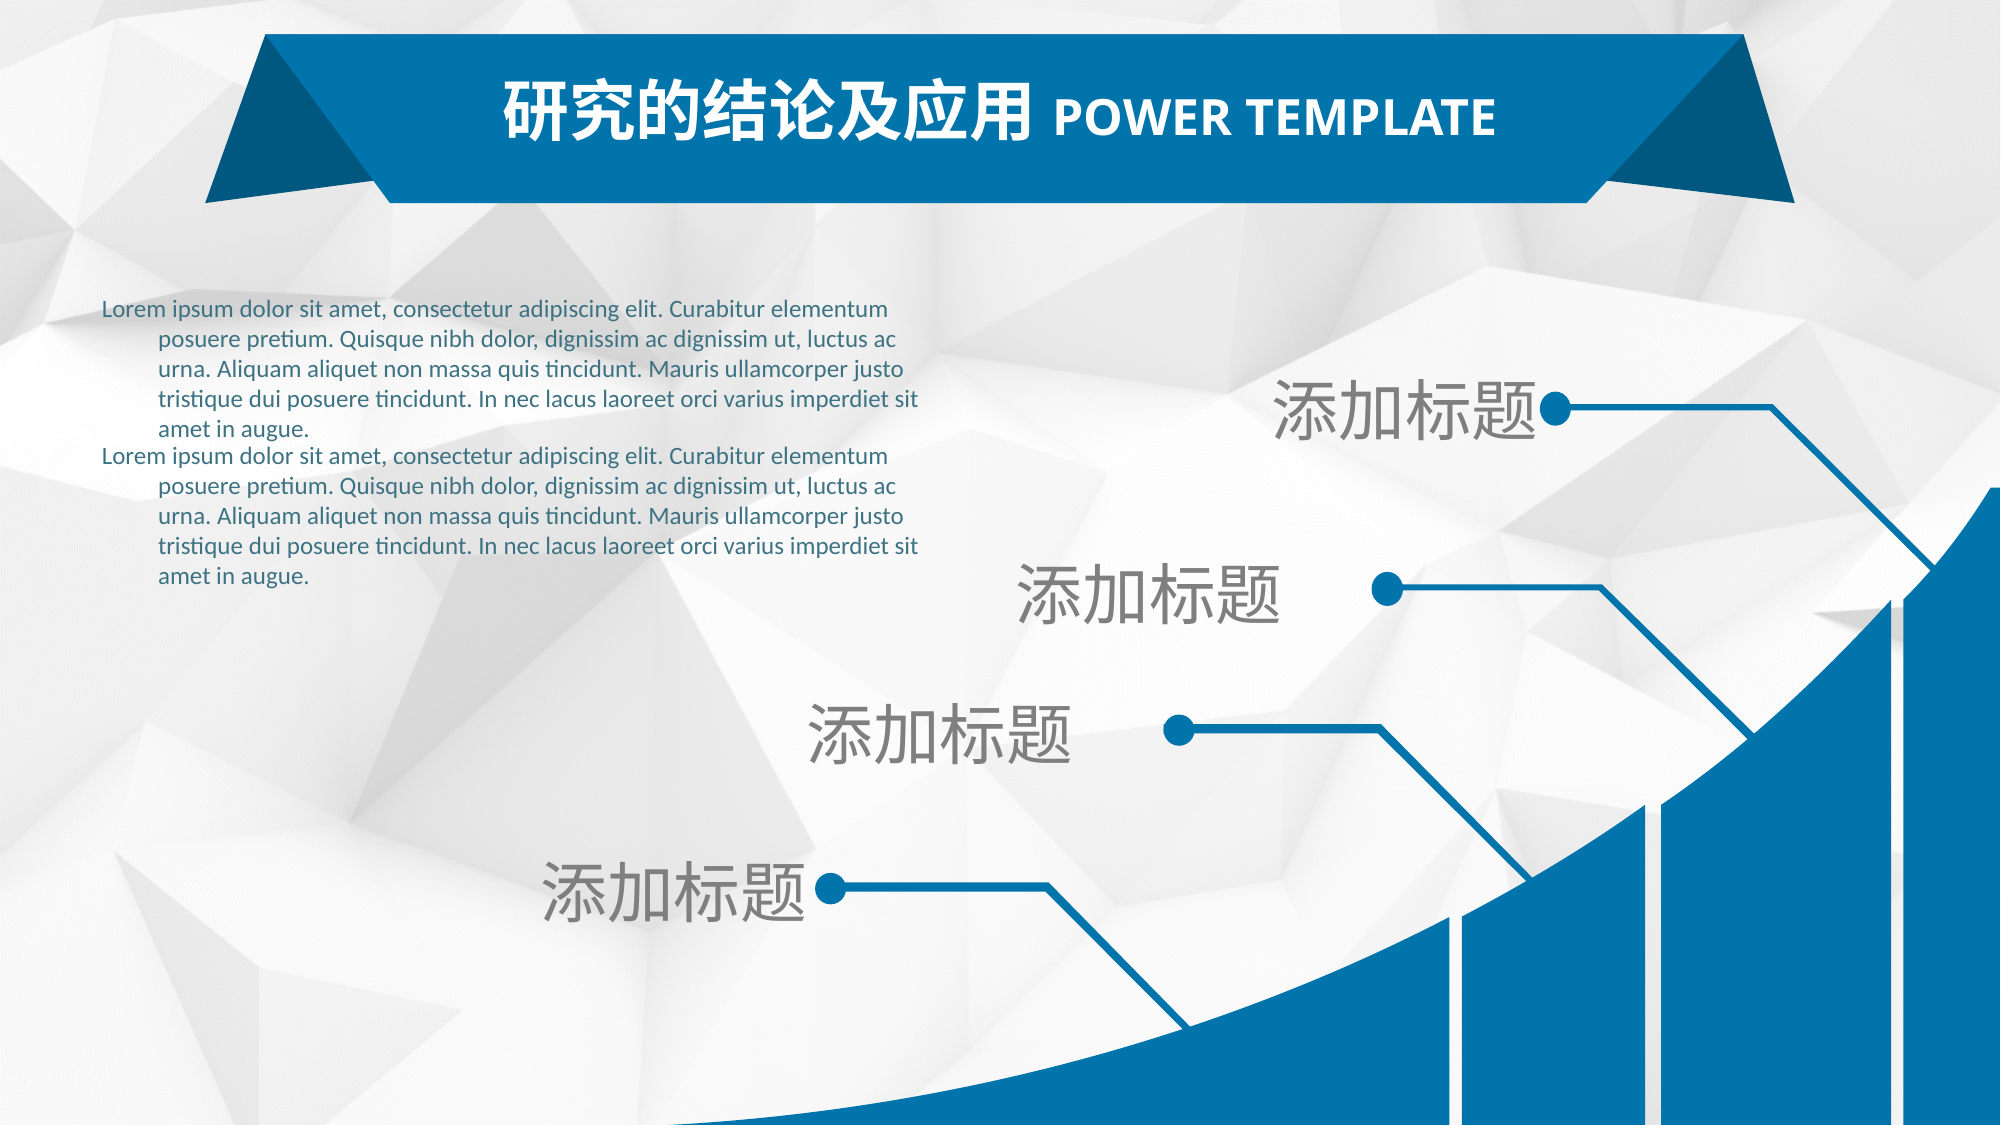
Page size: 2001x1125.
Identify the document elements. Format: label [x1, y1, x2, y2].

picture [0, 0, 2001, 1125]
text_box [204, 34, 1796, 204]
